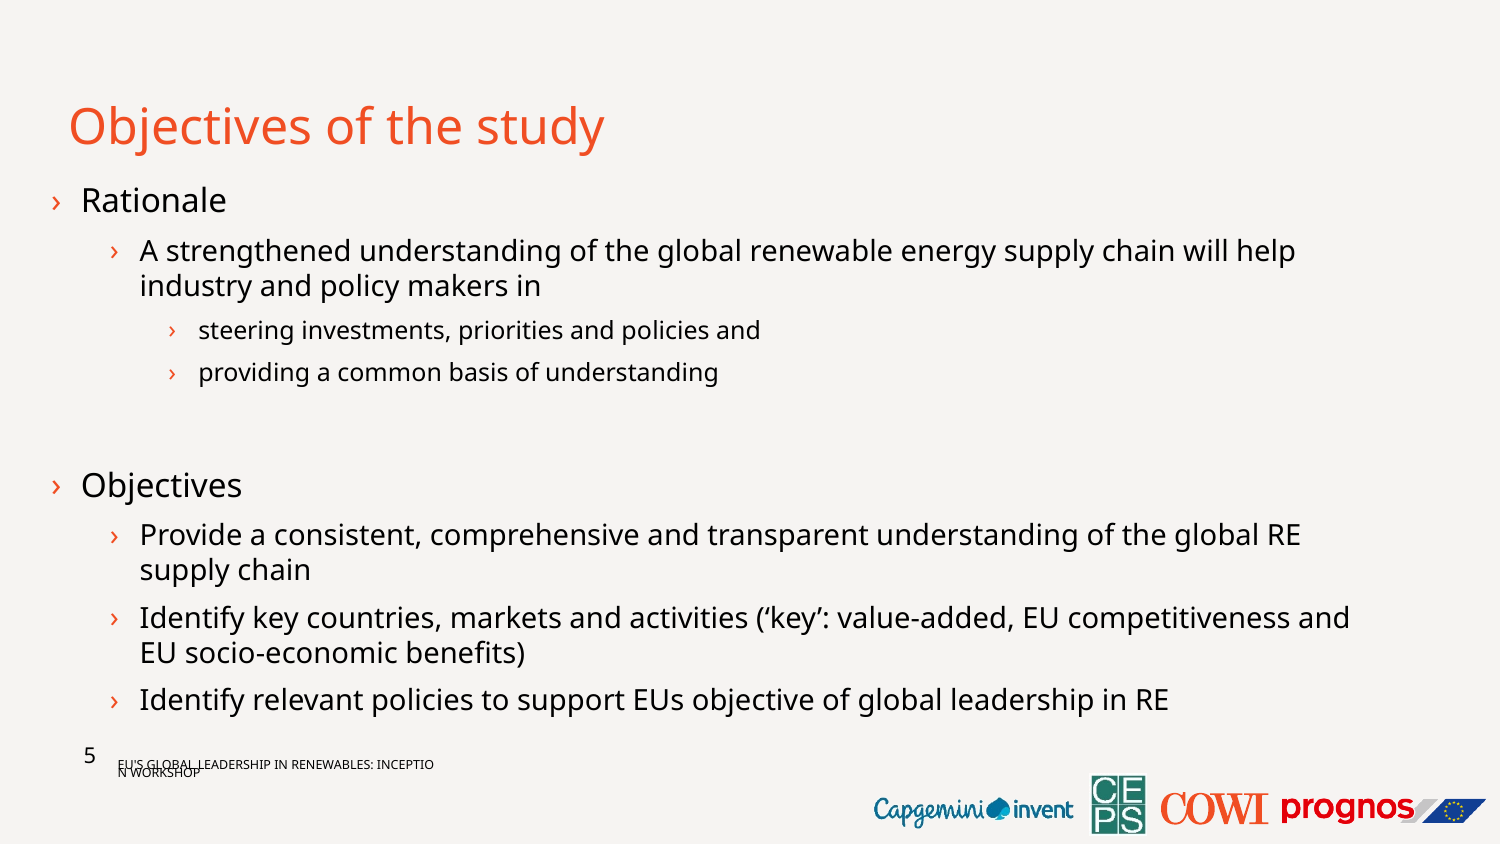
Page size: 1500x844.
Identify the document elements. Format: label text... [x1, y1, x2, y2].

picture [1282, 797, 1487, 836]
list Rationale A strengthened understanding of the global renewable energy supply chain will help industry and policy makers in steering investments, priorities and policies and providing a common basis of understanding Objectives Provide a consistent, comprehensive and transparent understanding of the global RE supply chain Identify key countries, markets and activities (‘key’: value-added, EU competitiveness and EU socio-economic benefits) Identify relevant policies to support EUs objective of global leadership in RE [51, 179, 1390, 721]
footer EU's global leadership in renewables: Inception workshop [117, 762, 439, 774]
slide_number 5 [29, 733, 97, 796]
picture [871, 793, 1076, 831]
picture [1089, 773, 1147, 836]
title Objectives of the study [68, 100, 1432, 212]
